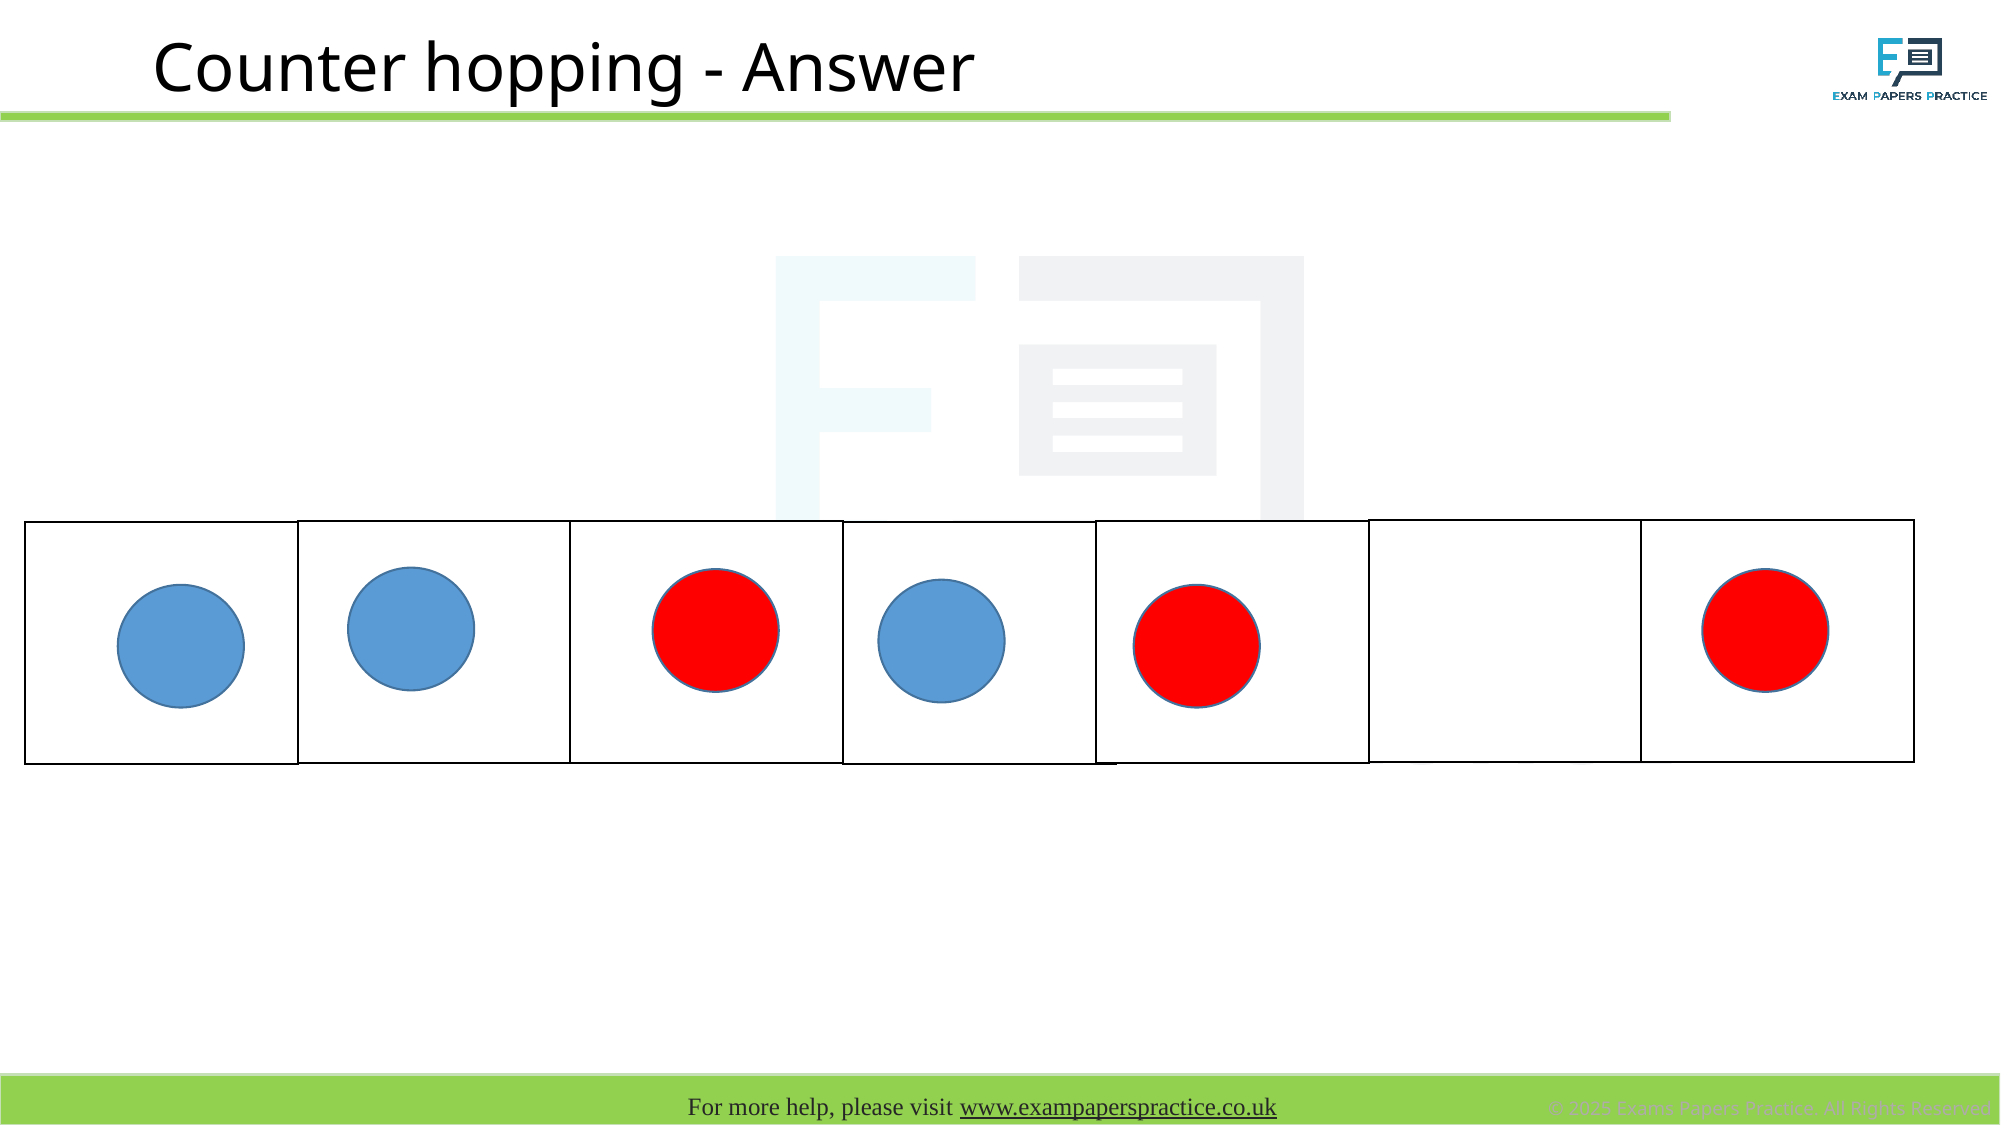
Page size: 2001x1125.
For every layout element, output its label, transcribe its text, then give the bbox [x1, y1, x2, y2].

text_box [24, 521, 299, 765]
text_box [1701, 568, 1830, 693]
text_box [1368, 519, 1640, 763]
text_box [1095, 520, 1370, 764]
text_box [651, 568, 780, 693]
text_box [877, 578, 1006, 704]
text_box [1640, 519, 1915, 763]
text_box [347, 566, 476, 692]
text_box [116, 583, 245, 709]
text_box [1132, 583, 1261, 709]
text_box [569, 520, 844, 764]
text_box [842, 521, 1117, 765]
text_box [297, 520, 569, 764]
title Counter hopping - Answer [137, 65, 1863, 75]
